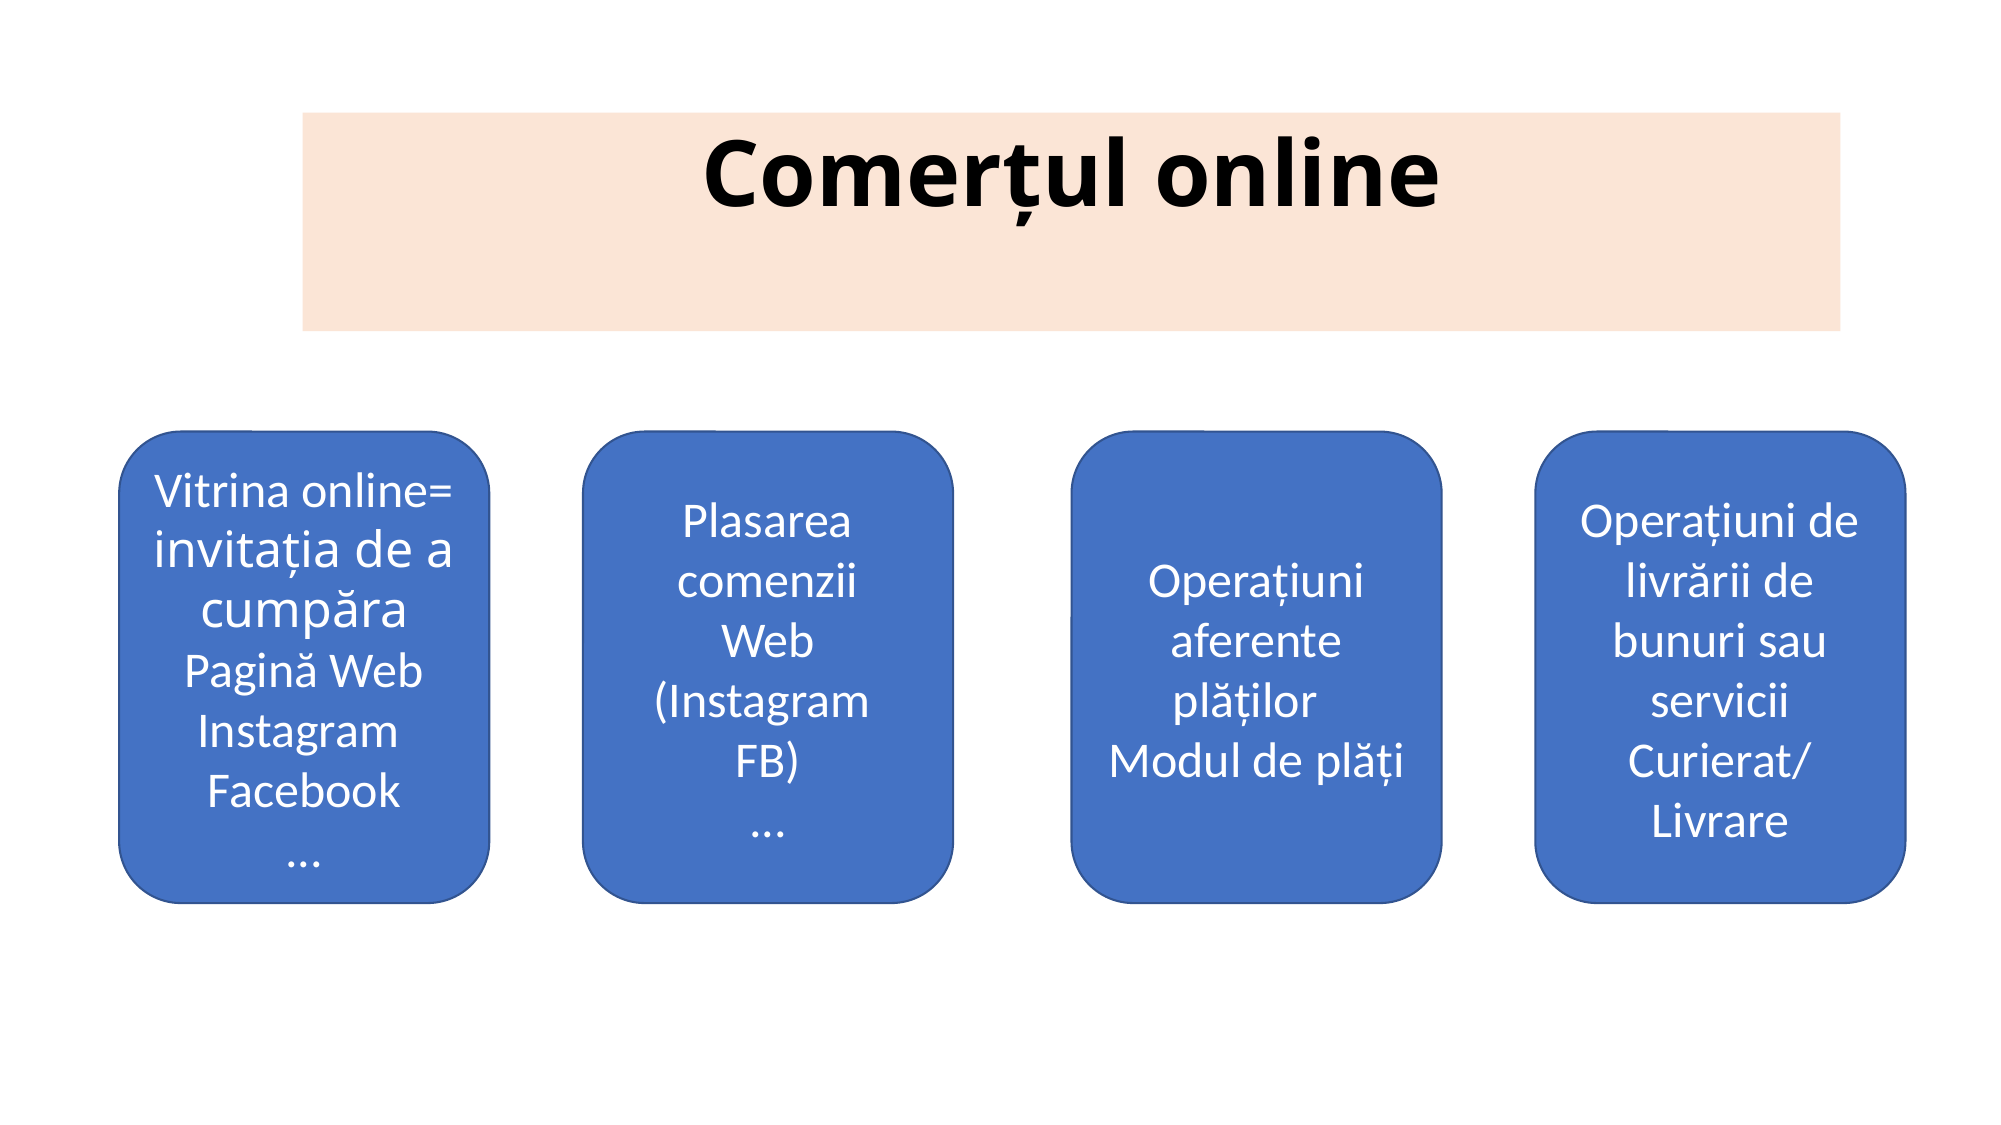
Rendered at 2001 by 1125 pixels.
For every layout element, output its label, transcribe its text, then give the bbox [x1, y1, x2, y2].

text_box Vitrina online= invitaţia de a cumpăra Pagină Web Instagram Facebook ... [118, 430, 491, 905]
text_box Operațiuni aferente plăților Modul de plăți [1070, 430, 1443, 905]
text_box Operațiuni de livrării de bunuri sau servicii Curierat/Livrare [1534, 430, 1907, 905]
title Comerțul online [302, 112, 1841, 332]
text_box Plasarea comenzii Web (Instagram FB) ... [581, 430, 955, 905]
